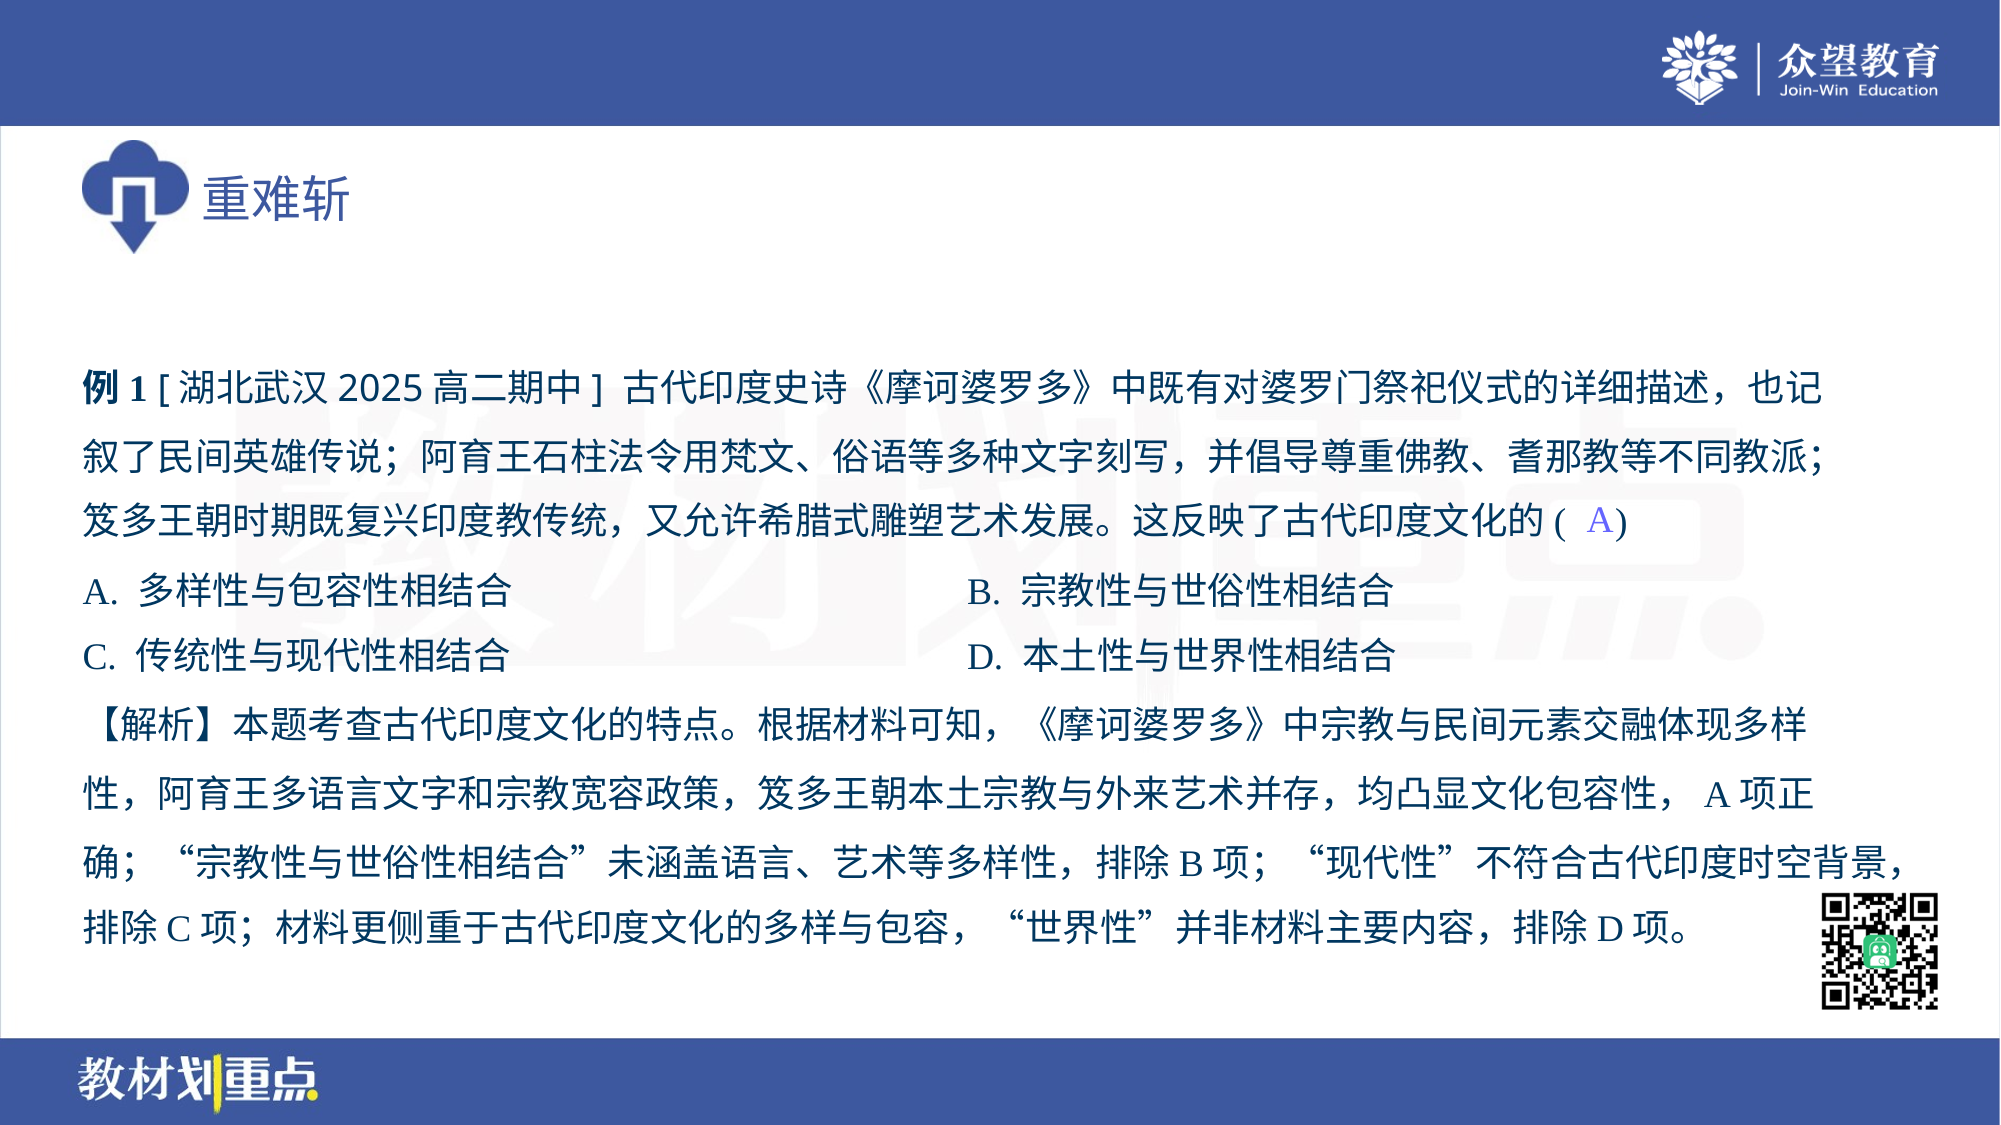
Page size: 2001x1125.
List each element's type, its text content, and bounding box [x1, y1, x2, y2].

text_box 例1 [湖北武汉2025高二期中] 古代印度史诗《摩诃婆罗多》中既有对婆罗门祭祀仪式的详细描述，也记 叙了民间英雄传说；阿育王石柱法令用梵文、俗语等多种文字刻写，并倡导尊重佛教、耆那教等不同教派； 笈多王朝时期既复兴印度教传统，又允许希腊式雕塑艺术发展。这反映了古代印度文化的( ) [82, 340, 1817, 536]
picture [0, 0, 2000, 1125]
text_box 【解析】本题考查古代印度文化的特点。根据材料可知，《摩诃婆罗多》中宗教与民间元素交融体现多样 性，阿育王多语言文字和宗教宽容政策，笈多王朝本土宗教与外来艺术并存，均凸显文化包容性，A项正 确；“宗教性与世俗性相结合”未涵盖语言、艺术等多样性，排除B项；“现代性”不符合古代印度时空背景， 排除C项；材料更侧重于古代印度文化的多样与包容，“世界性”并非材料主要内容，排除D项。 [82, 677, 1817, 943]
text_box A. 多样性与包容性相结合 B. 宗教性与世俗性相结合 C. 传统性与现代性相结合 D. 本土性与世界性相结合 [82, 543, 1817, 670]
text_box A [1572, 475, 1628, 534]
